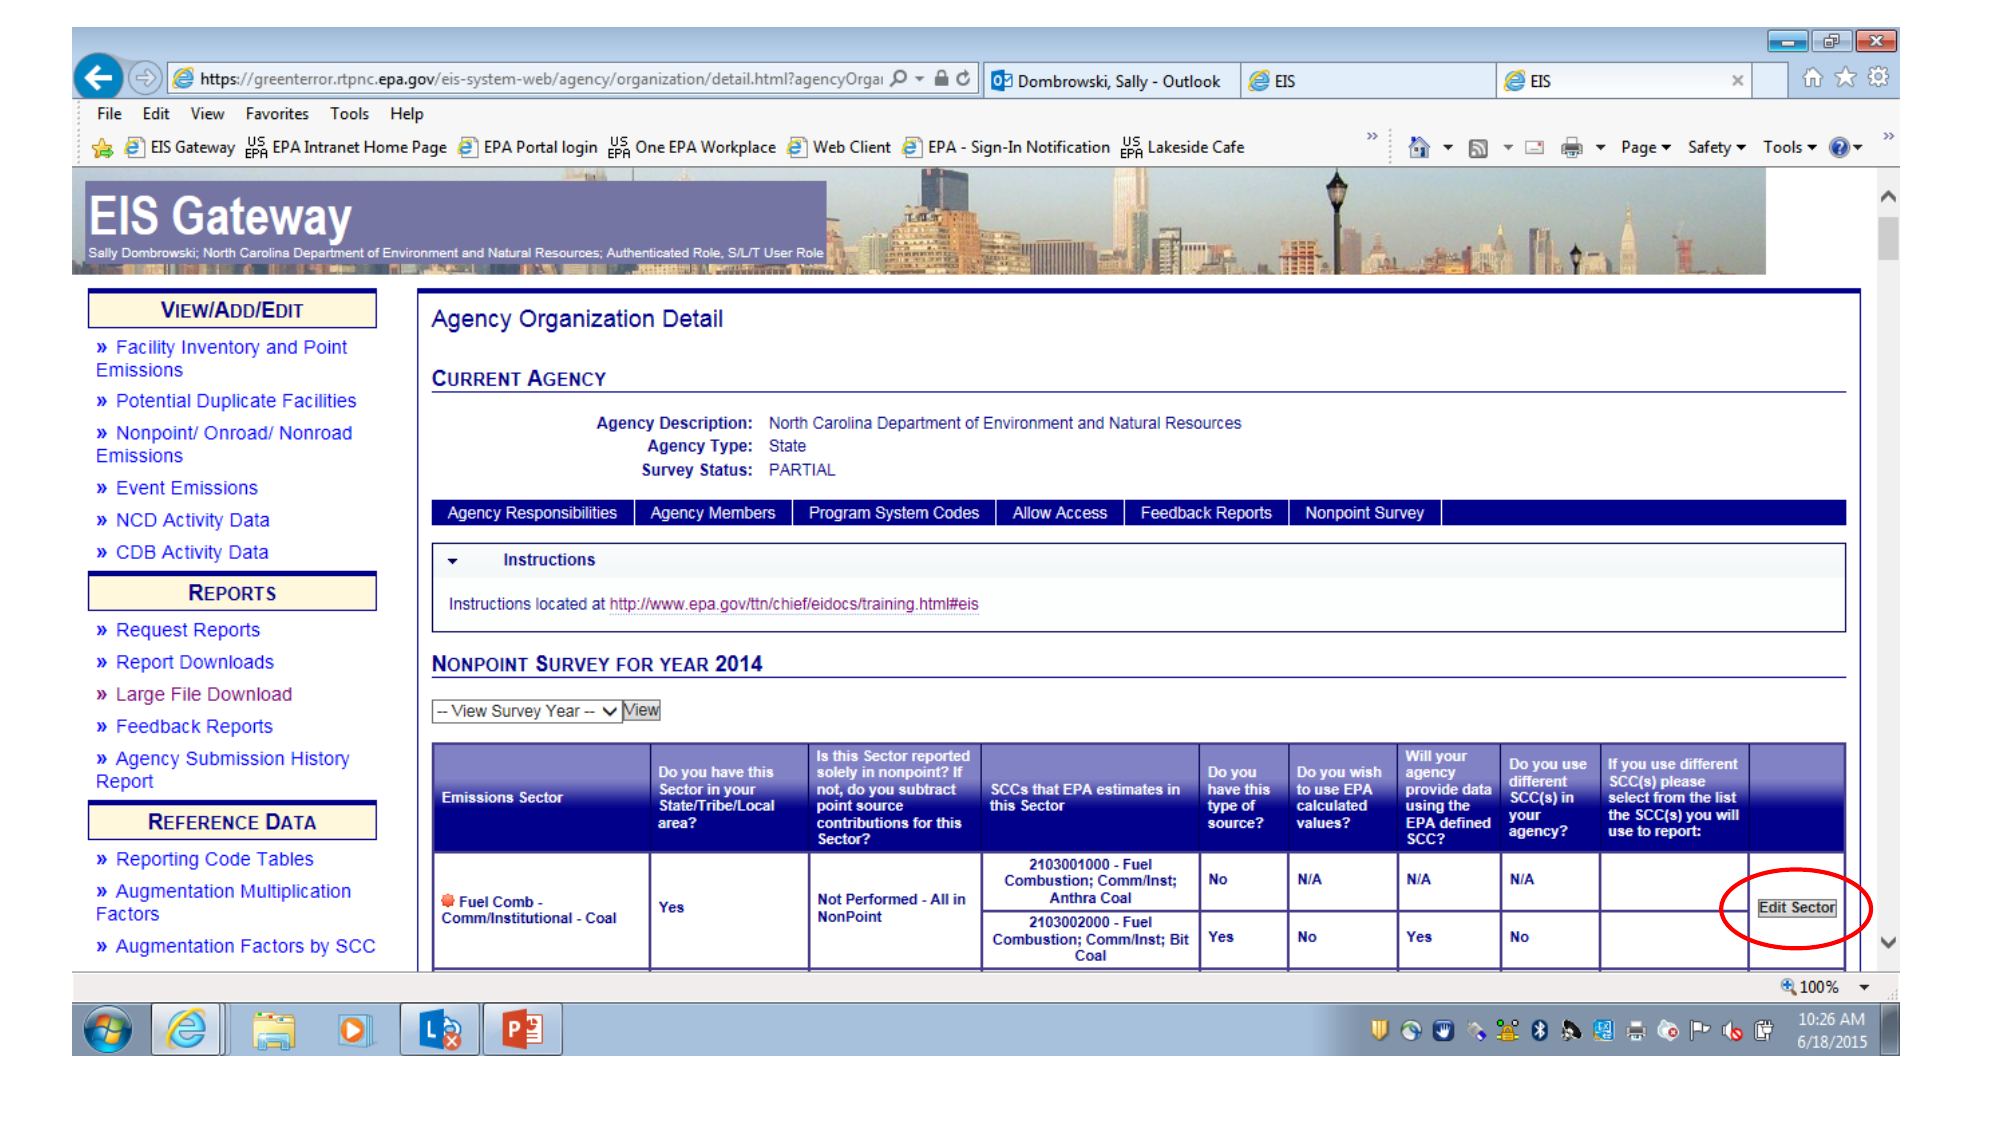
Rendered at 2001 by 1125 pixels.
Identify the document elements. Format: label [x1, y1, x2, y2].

picture [72, 27, 1900, 1056]
